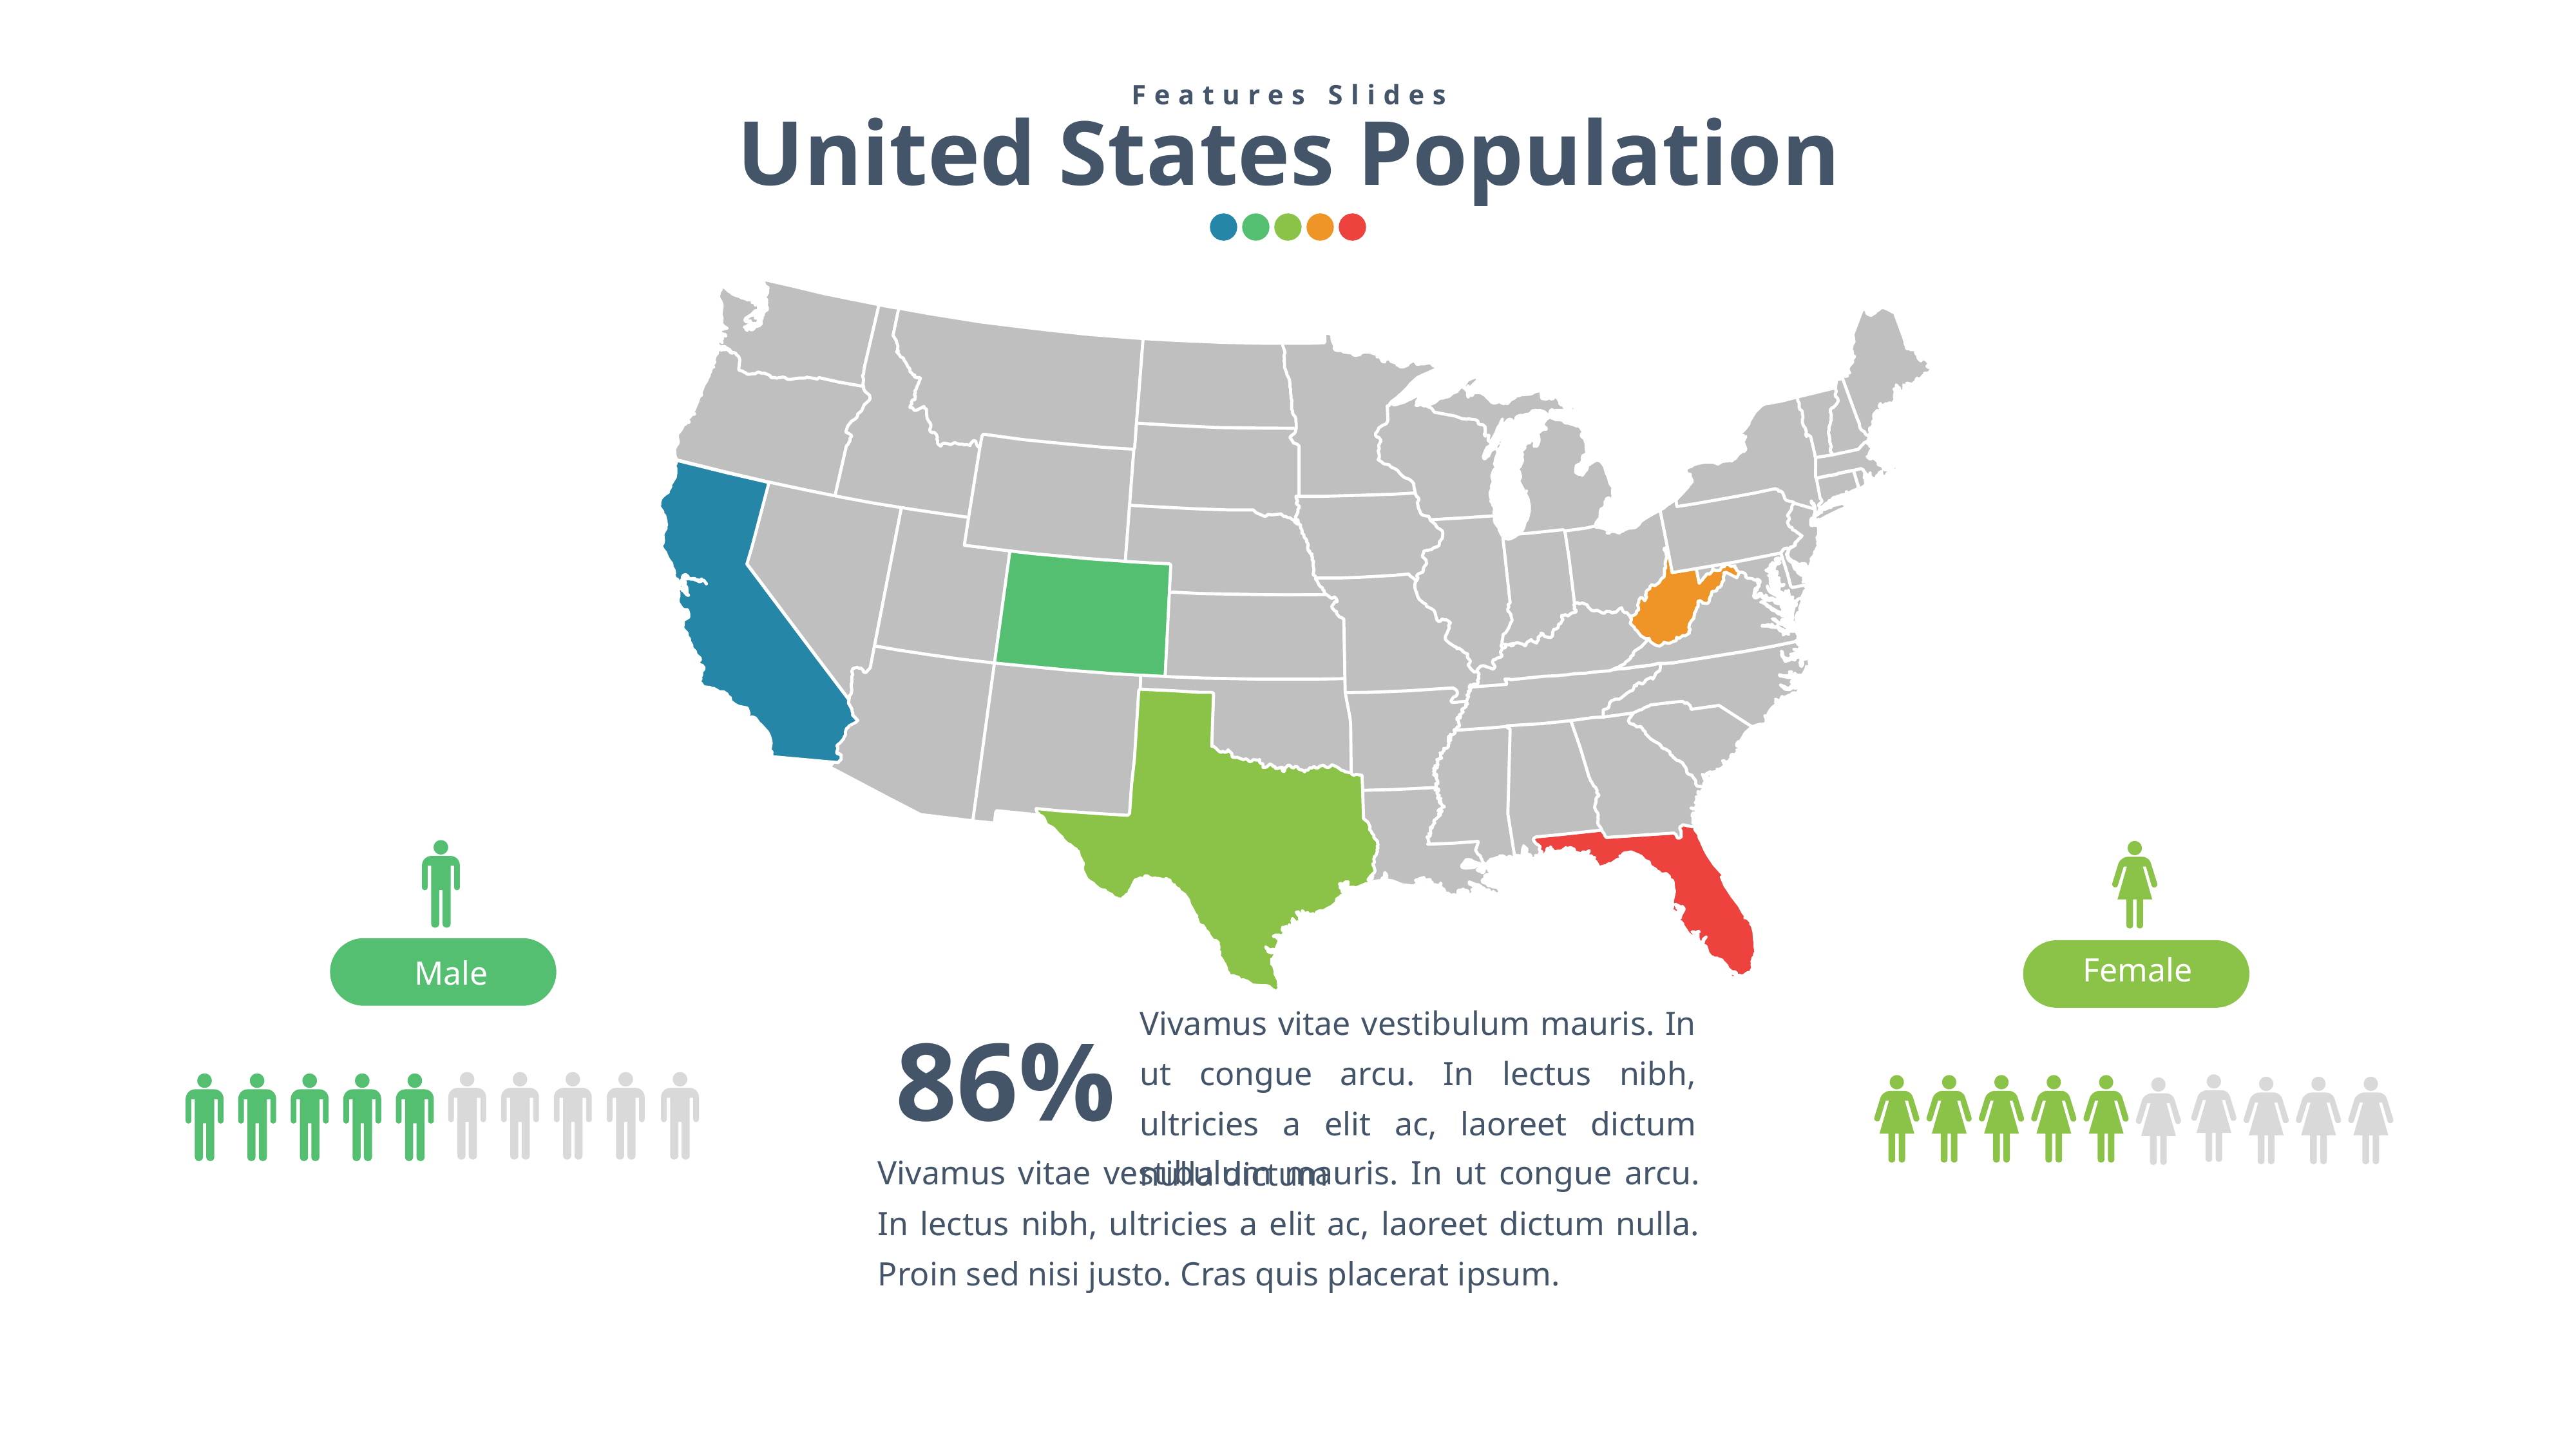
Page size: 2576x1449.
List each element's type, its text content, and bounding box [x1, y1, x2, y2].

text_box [2111, 840, 2159, 930]
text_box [396, 1073, 434, 1161]
text_box Features Slides [1121, 72, 1456, 96]
text_box Male [391, 941, 511, 1003]
text_box Female [2059, 938, 2216, 1000]
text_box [2135, 1077, 2182, 1166]
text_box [661, 1072, 700, 1160]
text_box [2347, 1076, 2395, 1166]
text_box Vivamus vitae vestibulum mauris. In ut congue arcu. In lectus nibh, ultricies a elit ac, laoreet dictum nulla. Proin sed nisi justo. Cras quis placerat ipsum. [852, 1128, 1726, 1311]
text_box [343, 1073, 381, 1161]
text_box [2030, 1075, 2078, 1164]
text_box United States Population [737, 96, 1842, 203]
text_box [186, 1073, 224, 1161]
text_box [448, 1072, 486, 1160]
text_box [1873, 1075, 1921, 1164]
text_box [2295, 1076, 2342, 1166]
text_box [422, 840, 460, 928]
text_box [659, 279, 1938, 997]
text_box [553, 1072, 592, 1160]
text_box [501, 1072, 539, 1160]
text_box 86% [870, 997, 1114, 1155]
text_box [1978, 1075, 2025, 1164]
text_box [1210, 213, 1366, 241]
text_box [1925, 1075, 1973, 1164]
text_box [2082, 1075, 2130, 1164]
text_box [329, 937, 557, 1007]
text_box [606, 1072, 645, 1160]
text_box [238, 1073, 276, 1161]
text_box [2022, 939, 2251, 1009]
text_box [2190, 1074, 2238, 1163]
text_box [291, 1073, 329, 1161]
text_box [2242, 1076, 2290, 1166]
text_box Vivamus vitae vestibulum mauris. In ut congue arcu. In lectus nibh, ultricies a elit ac, laoreet dictum nulla dictum [1114, 997, 1722, 1162]
